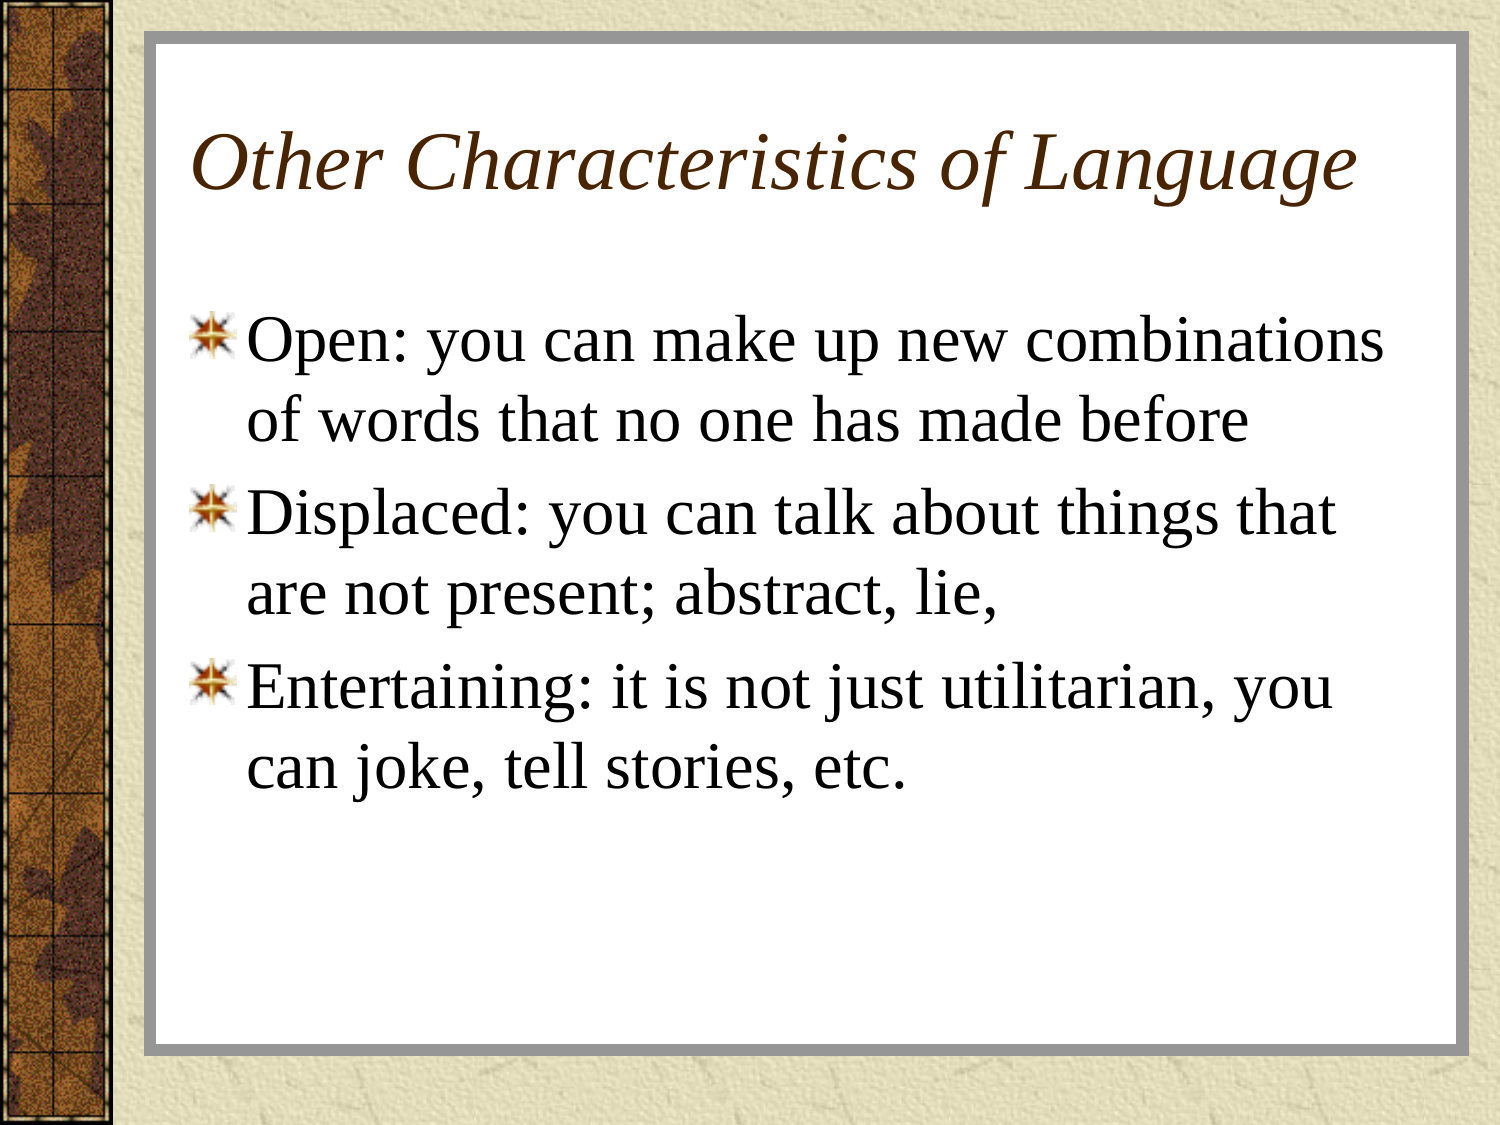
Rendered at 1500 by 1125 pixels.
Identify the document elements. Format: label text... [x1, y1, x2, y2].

list Open: you can make up new combinations of words that no one has made before Displaced: you can talk about things that are not present; abstract, lie, Entertaining: it is not just utilitarian, you can joke, tell stories, etc. [174, 287, 1450, 963]
title Other Characteristics of Language [174, 62, 1450, 250]
picture [0, 0, 1500, 1125]
